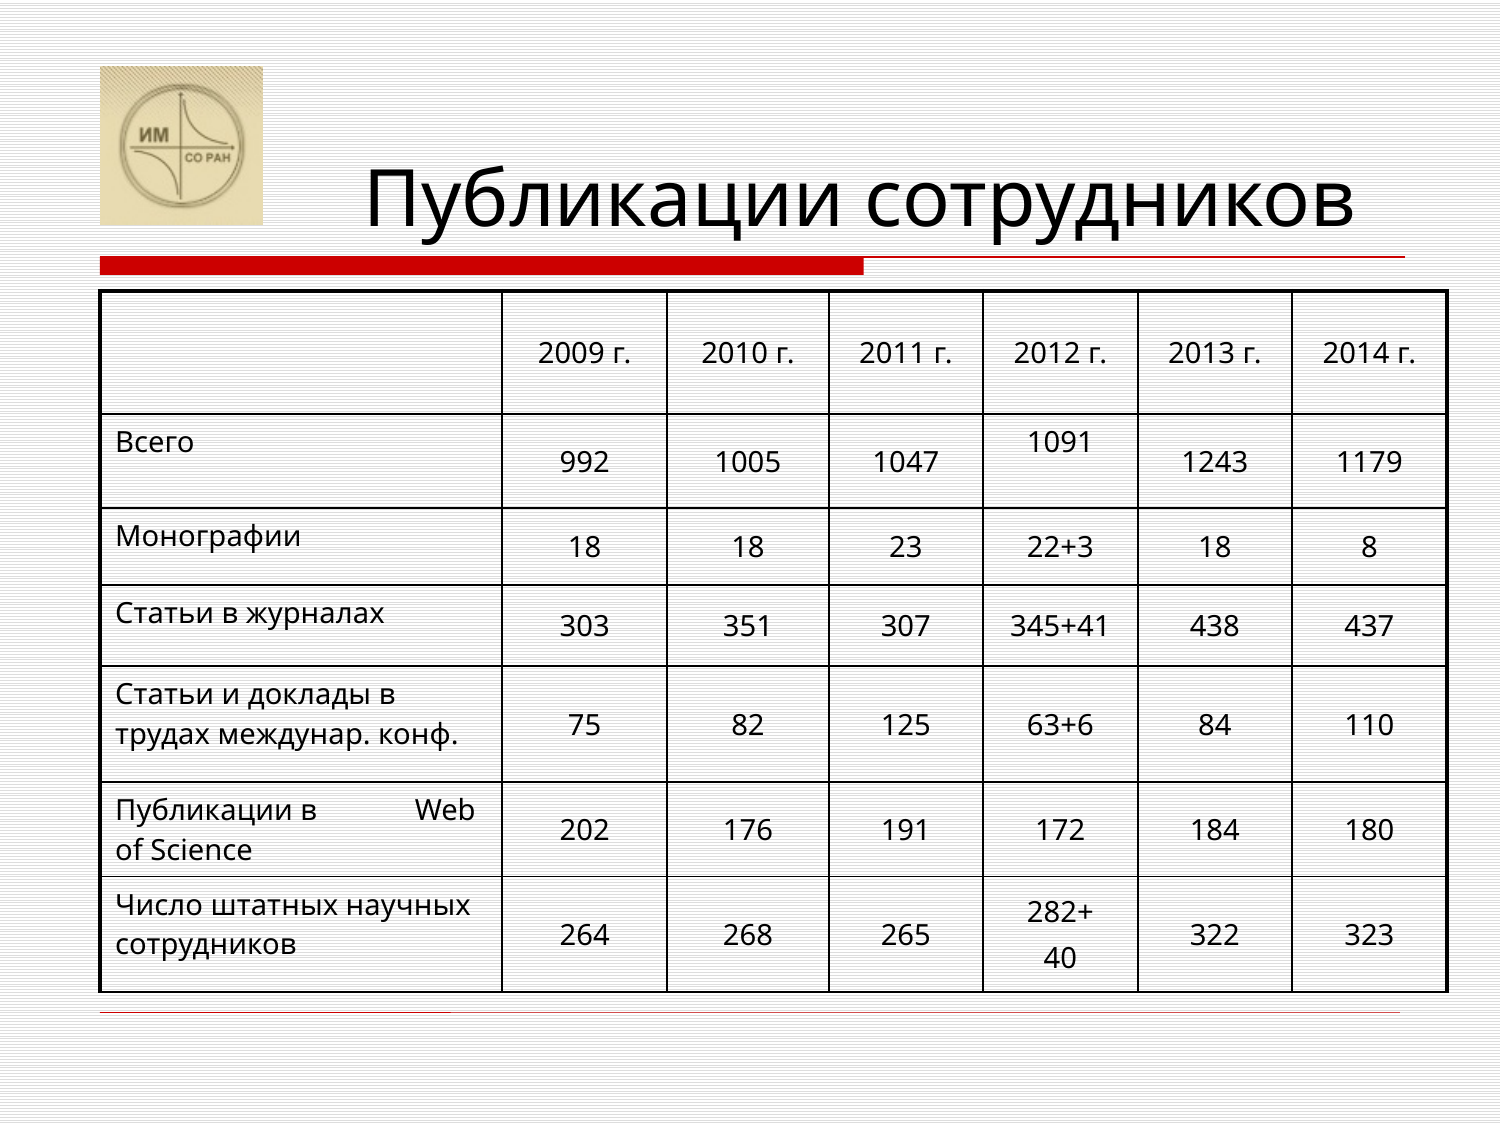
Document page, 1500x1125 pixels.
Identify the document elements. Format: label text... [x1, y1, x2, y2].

table_cell 1243 [1139, 415, 1291, 507]
table_cell 172 [984, 783, 1137, 876]
table_cell 437 [1293, 586, 1445, 665]
table_cell 322 [1139, 877, 1291, 991]
table_cell 84 [1139, 667, 1291, 781]
table_cell 1179 [1293, 415, 1445, 507]
table_cell 176 [668, 783, 828, 876]
table_cell 1005 [668, 415, 828, 507]
table_cell 307 [830, 586, 982, 665]
table_cell 202 [503, 783, 666, 876]
table_cell Число штатных научных сотрудников [102, 877, 501, 991]
table_cell 23 [830, 509, 982, 584]
table_header [102, 293, 501, 413]
table_cell 1091 [984, 415, 1137, 507]
table_cell 282+ 40 [984, 877, 1137, 991]
table_header 2011 г. [830, 293, 982, 413]
table_cell 184 [1139, 783, 1291, 876]
table_cell 268 [668, 877, 828, 991]
table_cell 264 [503, 877, 666, 991]
table_cell Всего [102, 415, 501, 507]
table_cell 63+6 [984, 667, 1137, 781]
table_cell 110 [1293, 667, 1445, 781]
table_cell 18 [1139, 509, 1291, 584]
table_header 2012 г. [984, 293, 1137, 413]
table_header 2013 г. [1139, 293, 1291, 413]
table_cell 265 [830, 877, 982, 991]
table_cell Публикации в Web of Science [102, 783, 501, 876]
table_cell 125 [830, 667, 982, 781]
table_cell 180 [1293, 783, 1445, 876]
table_cell 18 [668, 509, 828, 584]
table_cell Статьи в журналах [102, 586, 501, 665]
table_header 2014 г. [1293, 293, 1445, 413]
table_cell 191 [830, 783, 982, 876]
table_cell 303 [503, 586, 666, 665]
picture [99, 66, 263, 225]
title Публикации сотрудников [348, 49, 1448, 250]
table_header 2009 г. [503, 293, 666, 413]
table_cell 345+41 [984, 586, 1137, 665]
table_cell 22+3 [984, 509, 1137, 584]
table_cell 351 [668, 586, 828, 665]
table_cell 1047 [830, 415, 982, 507]
table_cell 323 [1293, 877, 1445, 991]
table_header 2010 г. [668, 293, 828, 413]
table_cell Монографии [102, 509, 501, 584]
table_cell 992 [503, 415, 666, 507]
table_cell 82 [668, 667, 828, 781]
table_cell 8 [1293, 509, 1445, 584]
table_cell 18 [503, 509, 666, 584]
table_cell 438 [1139, 586, 1291, 665]
table_cell Статьи и доклады в трудах междунар. конф. [102, 667, 501, 781]
table_cell 75 [503, 667, 666, 781]
